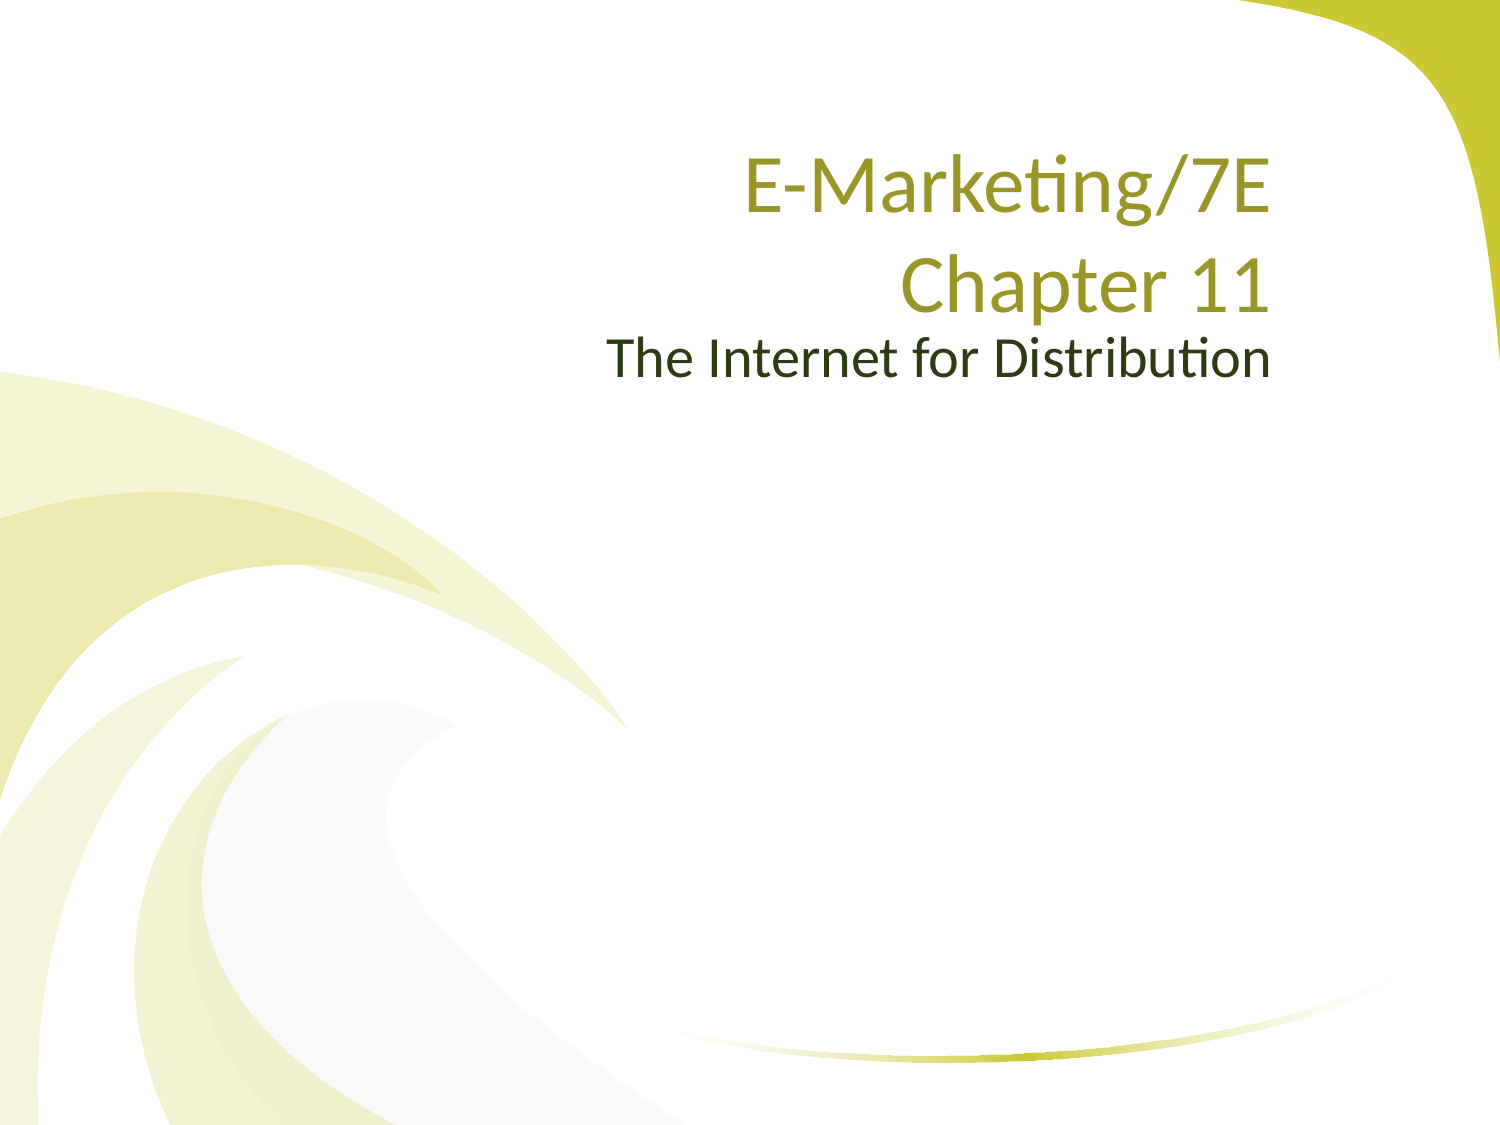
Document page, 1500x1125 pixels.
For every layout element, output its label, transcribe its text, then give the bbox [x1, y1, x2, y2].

title E-Marketing/7E Chapter 11 [162, 132, 1288, 325]
subtitle The Internet for Distribution [162, 325, 1288, 398]
